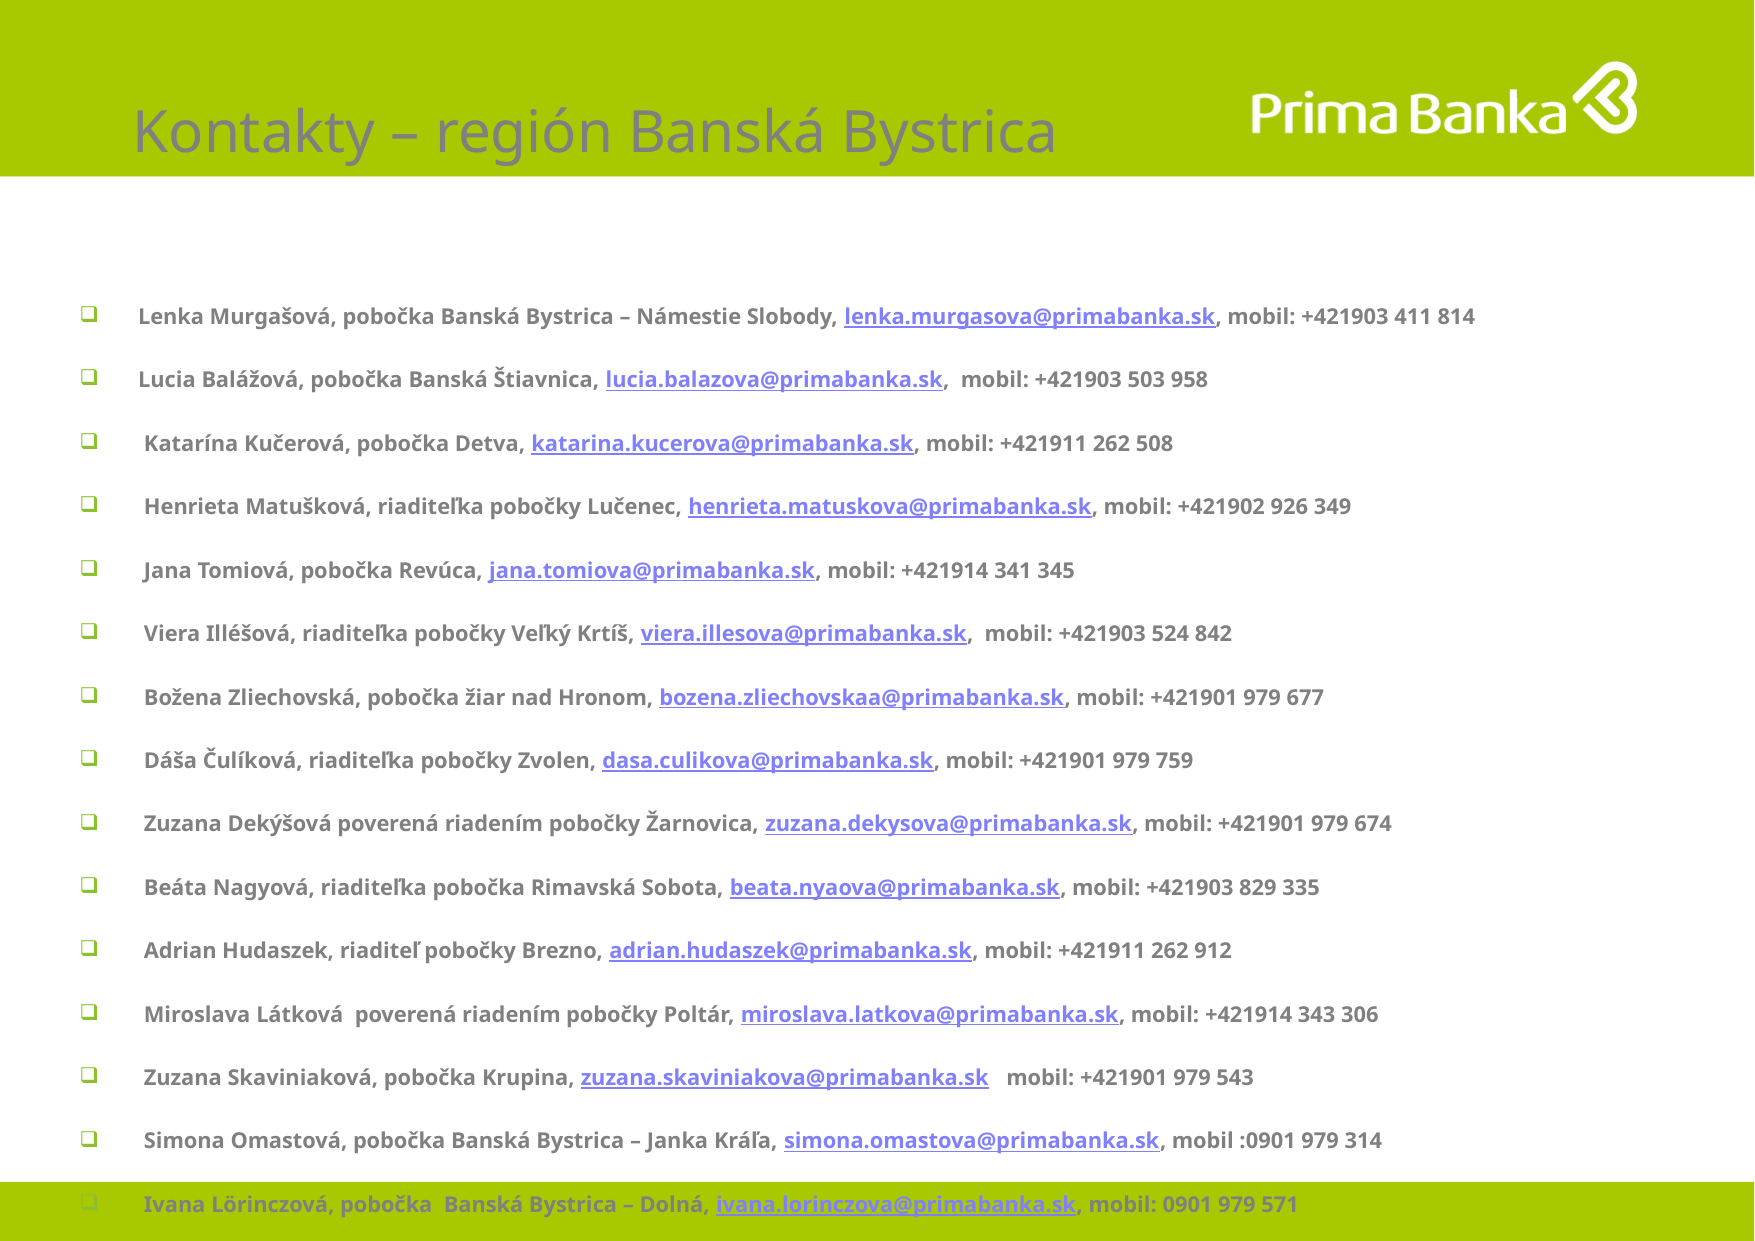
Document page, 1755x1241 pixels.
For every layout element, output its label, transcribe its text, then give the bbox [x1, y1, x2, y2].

picture [0, 0, 1755, 1241]
title Kontakty – región Banská Bystrica [118, 49, 1156, 172]
text_box Lenka Murgašová, pobočka Banská Bystrica – Námestie Slobody, lenka.murgasova@primabanka.sk, mobil: +421903 411 814 Lucia Balážová, pobočka Banská Štiavnica, lucia.balazova@primabanka.sk, mobil: +421903 503 958 Katarína Kučerová, pobočka Detva, katarina.kucerova@primabanka.sk, mobil: +421911 262 508 Henrieta Matušková, riaditeľka pobočky Lučenec, henrieta.matuskova@primabanka.sk, mobil: +421902 926 349 Jana Tomiová, pobočka Revúca, jana.tomiova@primabanka.sk, mobil: +421914 341 345 Viera Illéšová, riaditeľka pobočky Veľký Krtíš, viera.illesova@primabanka.sk, mobil: +421903 524 842 Božena Zliechovská, pobočka žiar nad Hronom, bozena.zliechovskaa@primabanka.sk, mobil: +421901 979 677 Dáša Čulíková, riaditeľka pobočky Zvolen, dasa.culikova@primabanka.sk, mobil: +421901 979 759 Zuzana Dekýšová poverená riadením pobočky Žarnovica, zuzana.dekysova@primabanka.sk, mobil: +421901 979 674 Beáta Nagyová, riaditeľka pobočka Rimavská Sobota, beata.nyaova@primabanka.sk, mobil: +421903 829 335 Adrian Hudaszek, riaditeľ pobočky Brezno, adrian.hudaszek@primabanka.sk, mobil: +421911 262 912 Miroslava Látková poverená riadením pobočky Poltár, miroslava.latkova@primabanka.sk, mobil: +421914 343 306 Zuzana Skaviniaková, pobočka Krupina, zuzana.skaviniakova@primabanka.sk mobil: +421901 979 543 Simona Omastová, pobočka Banská Bystrica – Janka Kráľa, simona.omastova@primabanka.sk, mobil :0901 979 314 Ivana Lörinczová, pobočka Banská Bystrica – Dolná, ivana.lorinczova@primabanka.sk, mobil: 0901 979 571 bil: +421911543214 [64, 265, 1704, 1188]
